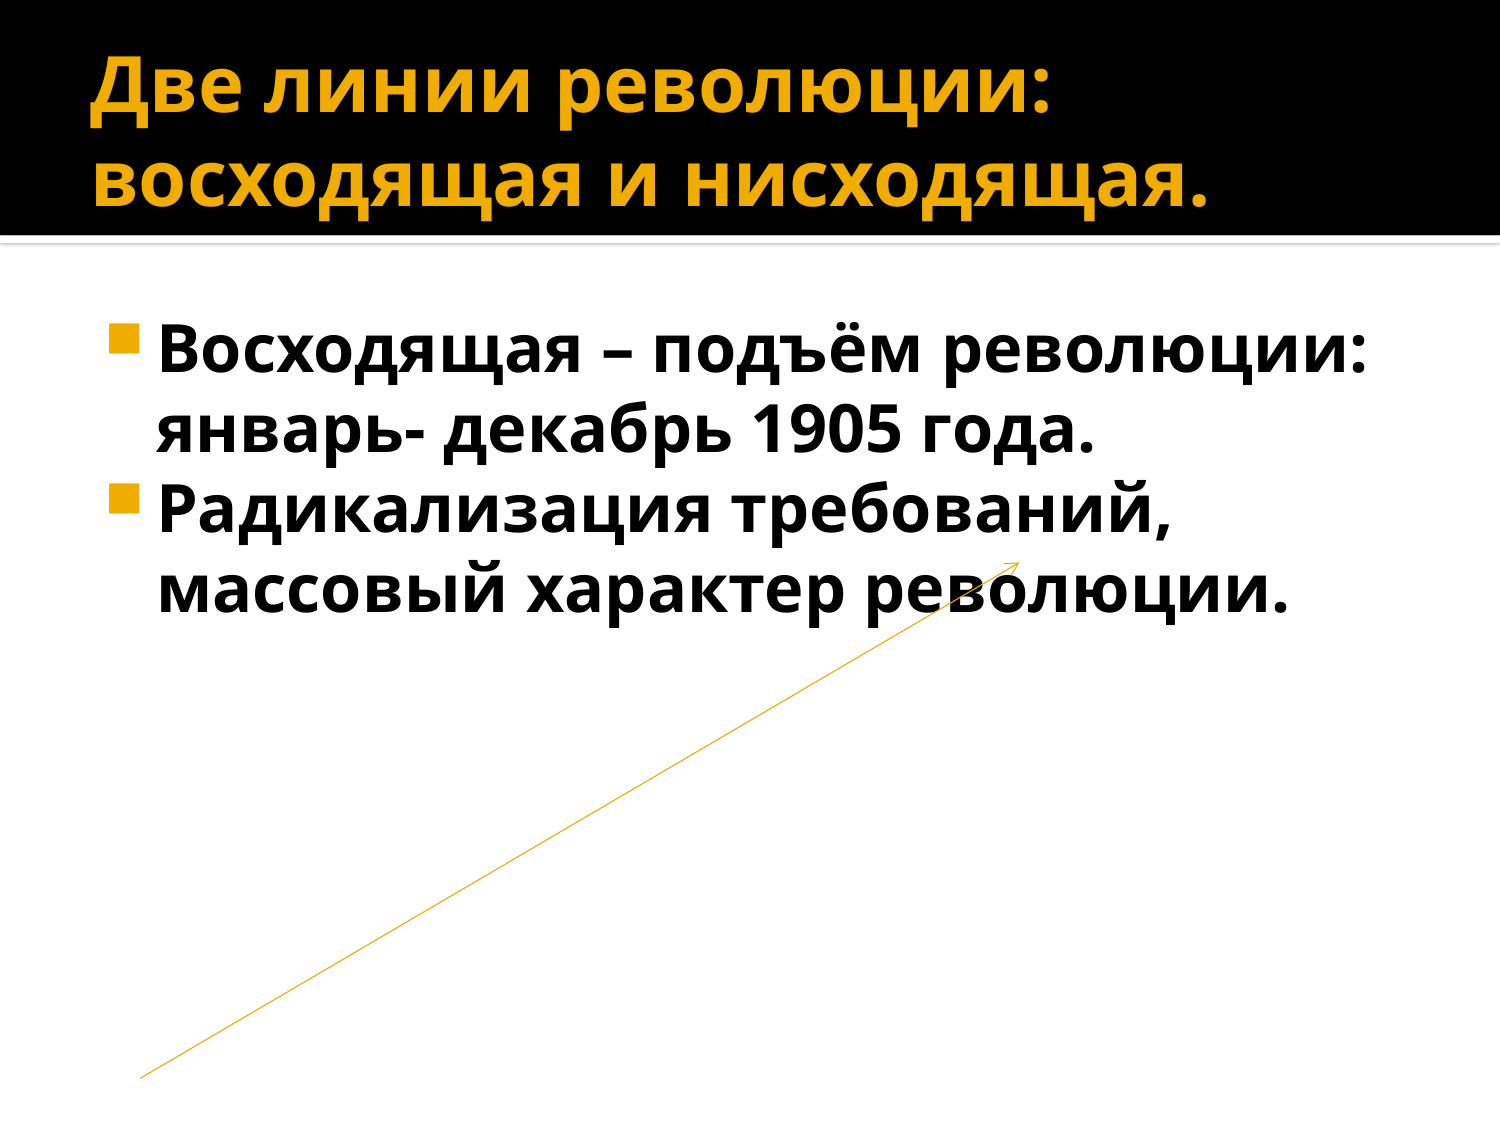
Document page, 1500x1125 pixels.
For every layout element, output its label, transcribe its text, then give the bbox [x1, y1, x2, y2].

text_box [140, 562, 1020, 1079]
title Две линии революции: восходящая и нисходящая. [75, 25, 1425, 231]
list Восходящая – подъём революции: январь- декабрь 1905 года. Радикализация требований, массовый характер революции. [75, 291, 1425, 1050]
